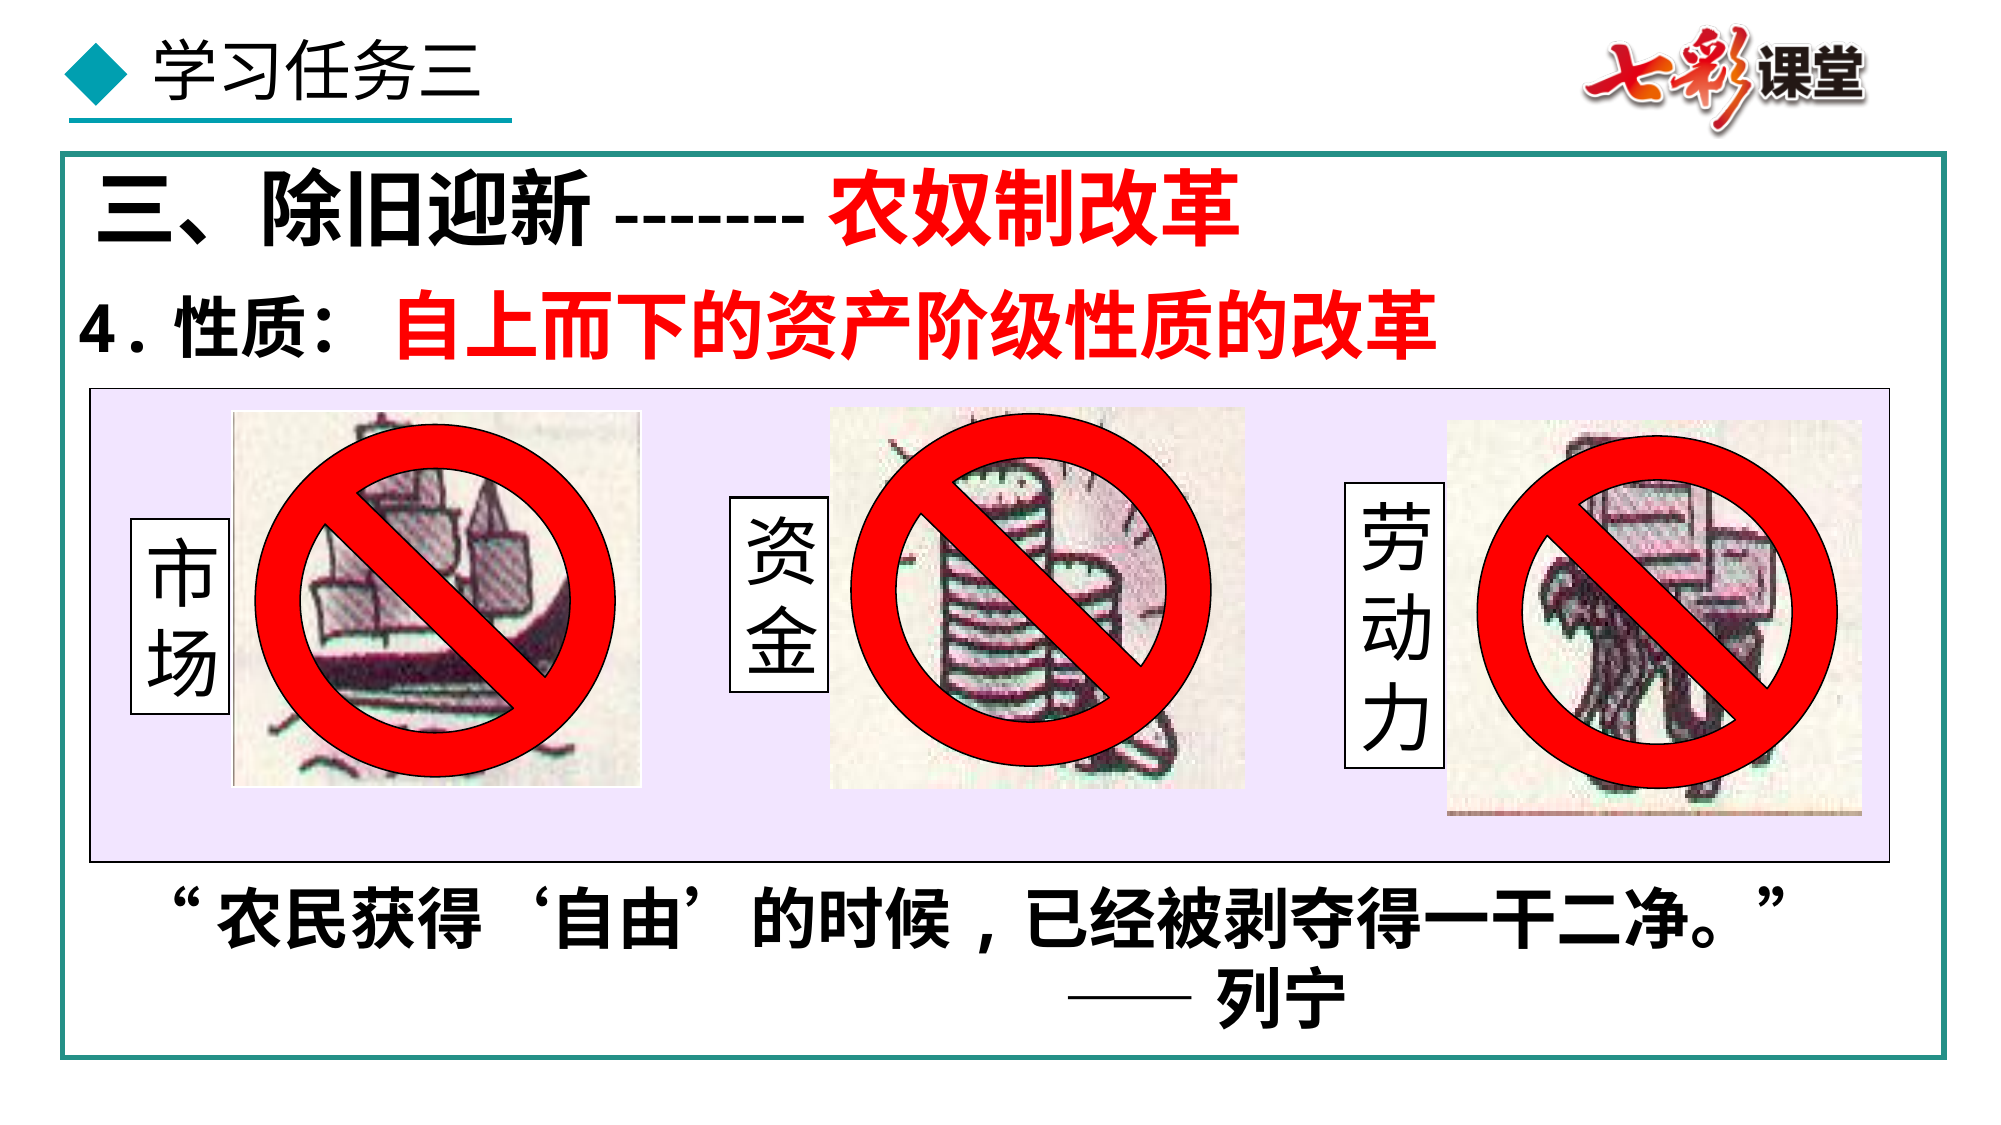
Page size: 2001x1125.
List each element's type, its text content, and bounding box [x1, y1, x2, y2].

picture [232, 411, 641, 787]
text_box 劳动力 [1345, 483, 1444, 769]
text_box 自上而下的资产阶级性质的改革 [374, 271, 1485, 376]
picture [830, 407, 1245, 790]
text_box [90, 388, 1890, 862]
text_box “农民获得‘自由’的时候,已经被剥夺得一干二净。” ——列宁 [24, 869, 1890, 1045]
picture [1578, 19, 1874, 139]
text_box 三、除旧迎新-------农奴制改革 [78, 149, 1434, 264]
picture [1446, 420, 1862, 816]
text_box 市场 [130, 519, 230, 714]
text_box 4.性质： [62, 278, 374, 374]
text_box 资金 [729, 497, 829, 693]
